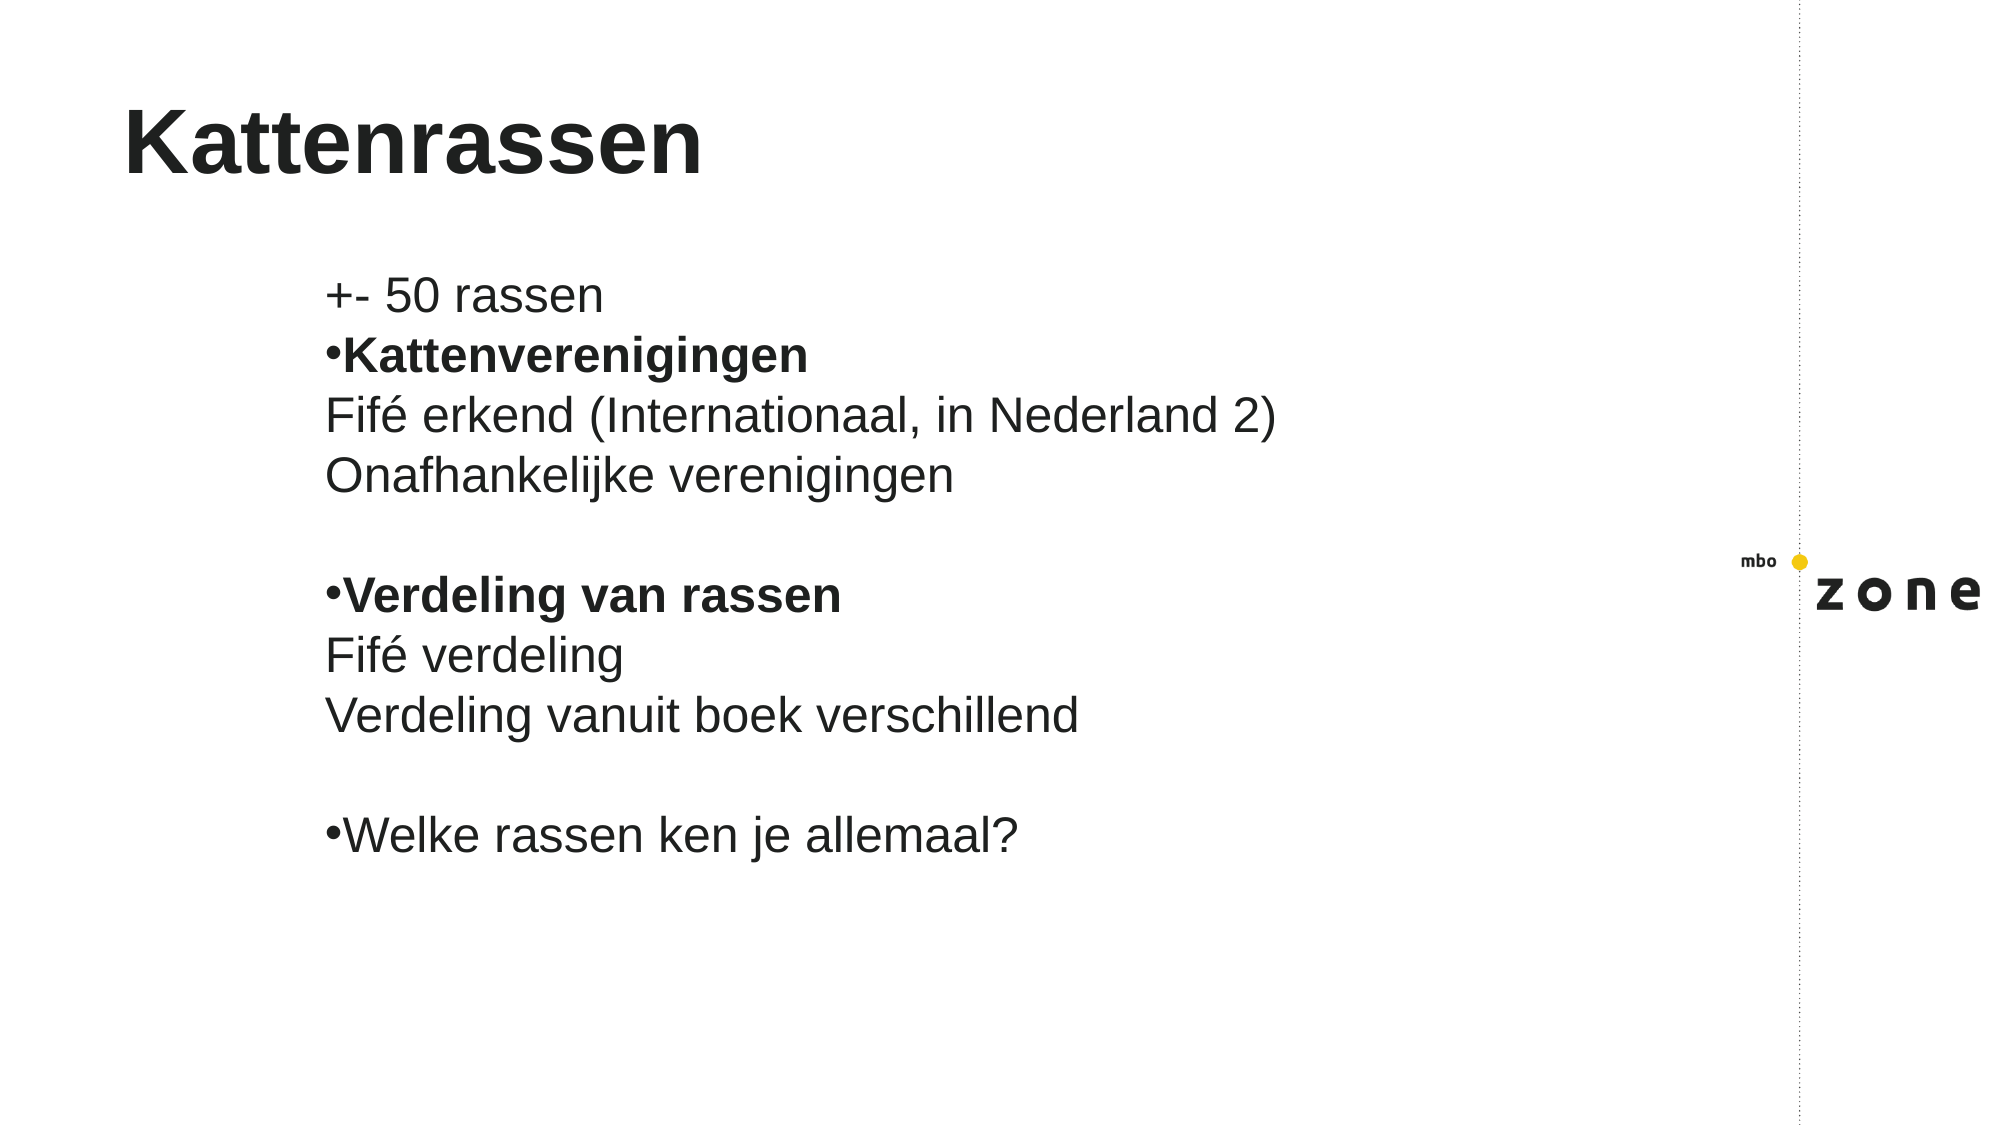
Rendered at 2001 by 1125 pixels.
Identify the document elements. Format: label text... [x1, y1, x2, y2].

list +- 50 rassen Kattenverenigingen Fifé erkend (Internationaal, in Nederland 2) Onafhankelijke verenigingen Verdeling van rassen Fifé verdeling Verdeling vanuit boek verschillend Welke rassen ken je allemaal? [324, 262, 1607, 1012]
title Kattenrassen [124, 94, 1607, 272]
picture [1596, 0, 2001, 1125]
